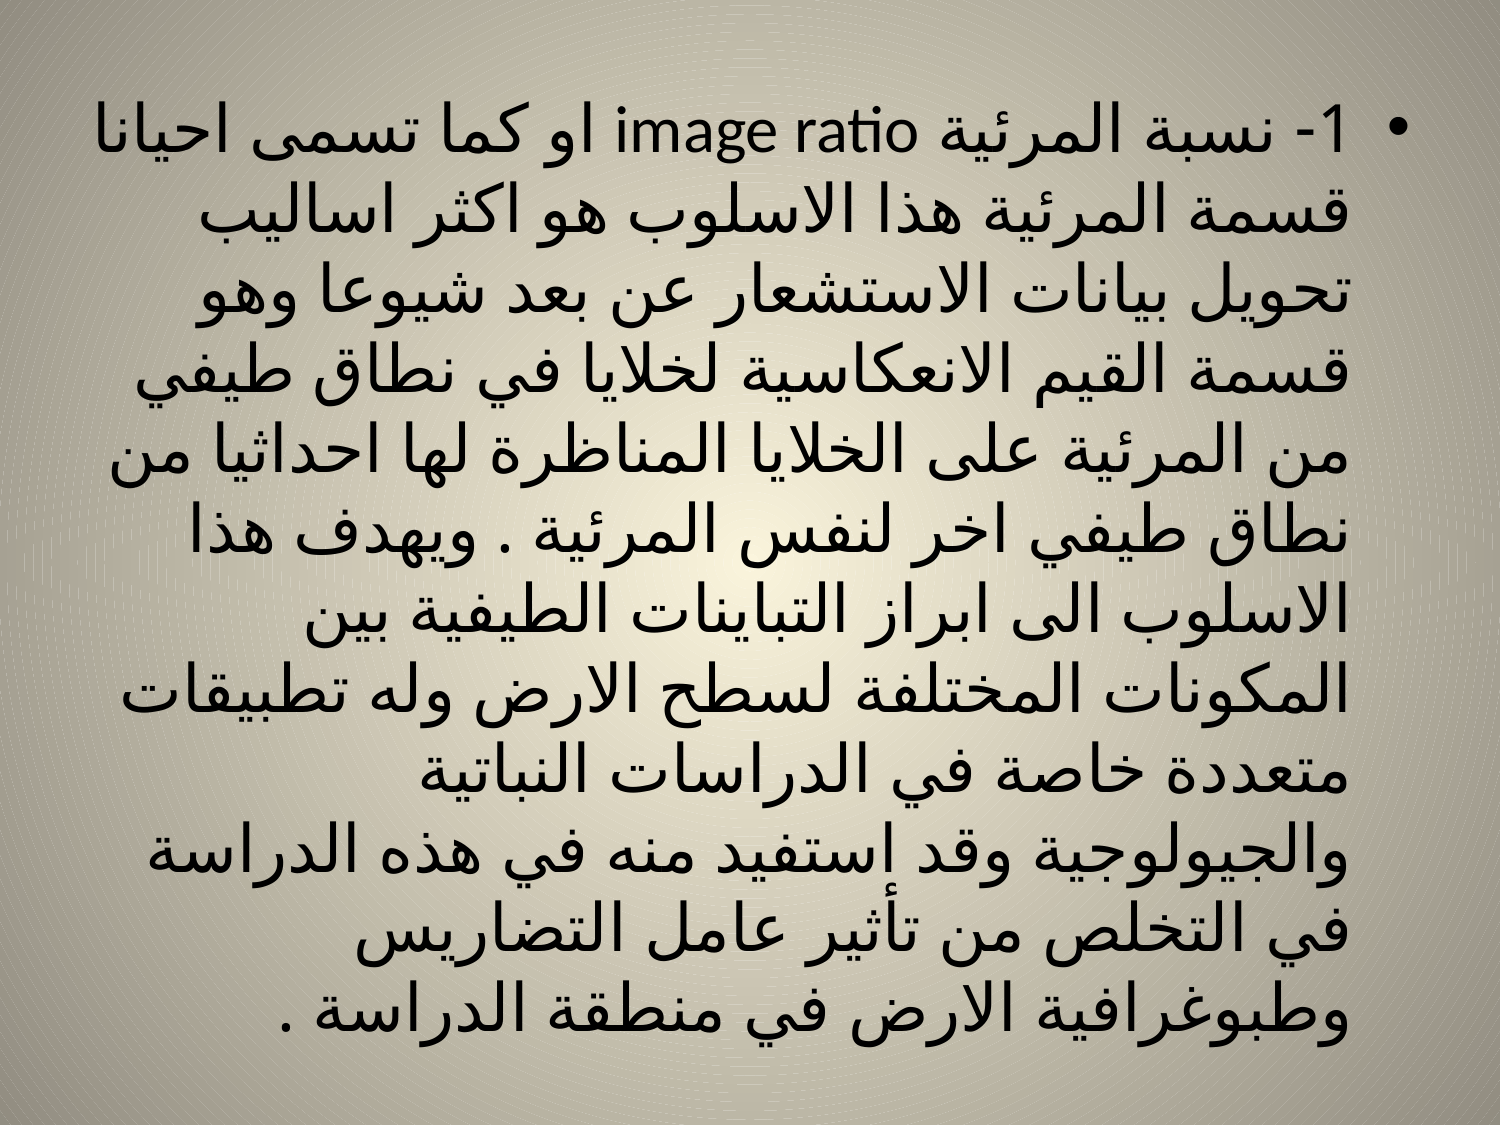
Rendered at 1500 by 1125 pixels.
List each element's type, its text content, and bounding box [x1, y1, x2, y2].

list 1- نسبة المرئية image ratio او كما تسمى احيانا قسمة المرئية هذا الاسلوب هو اكثر اساليب تحويل بيانات الاستشعار عن بعد شيوعا وهو قسمة القيم الانعكاسية لخلايا في نطاق طيفي من المرئية على الخلايا المناظرة لها احداثيا من نطاق طيفي اخر لنفس المرئية . ويهدف هذا الاسلوب الى ابراز التباينات الطيفية بين المكونات المختلفة لسطح الارض وله تطبيقات متعددة خاصة في الدراسات النباتية والجيولوجية وقد استفيد منه في هذه الدراسة في التخلص من تأثير عامل التضاريس وطبوغرافية الارض في منطقة الدراسة . [75, 78, 1425, 1005]
